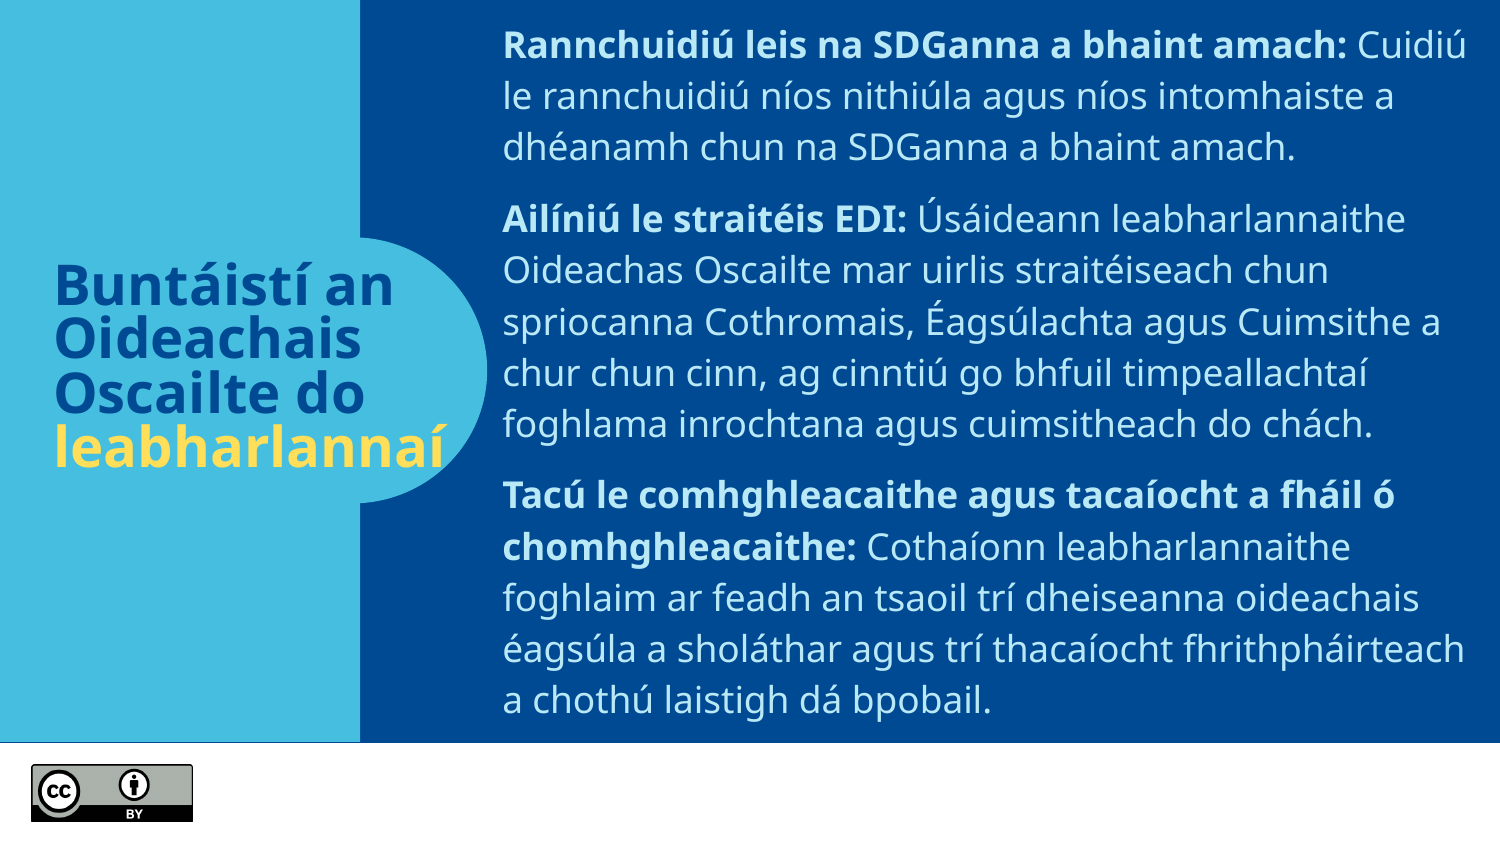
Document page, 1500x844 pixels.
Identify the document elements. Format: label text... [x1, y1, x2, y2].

text_box [300, 493, 405, 504]
text_box Buntáistí an Oideachais Oscailte do leabharlannaí [38, 246, 463, 493]
text_box [0, 0, 361, 742]
text_box [463, 294, 487, 447]
text_box [304, 237, 401, 246]
text_box [0, 750, 1500, 844]
picture [31, 764, 193, 822]
text_box Rannchuidiú leis na SDGanna a bhaint amach: Cuidiú le rannchuidiú níos nithiúla agus níos intomhaiste a dhéanamh chun na SDGanna a bhaint amach. Ailíniú le straitéis EDI: Úsáideann leabharlannaithe Oideachas Oscailte mar uirlis straitéiseach chun spriocanna Cothromais, Éagsúlachta agus Cuimsithe a chur chun cinn, ag cinntiú go bhfuil timpeallachtaí foghlama inrochtana agus cuimsitheach do chách. Tacú le comhghleacaithe agus tacaíocht a fháil ó chomhghleacaithe: Cothaíonn leabharlannaithe foghlaim ar feadh an tsaoil trí dheiseanna oideachais éagsúla a sholáthar agus trí thacaíocht fhrithpháirteach a chothú laistigh dá bpobail. [487, 0, 1495, 736]
